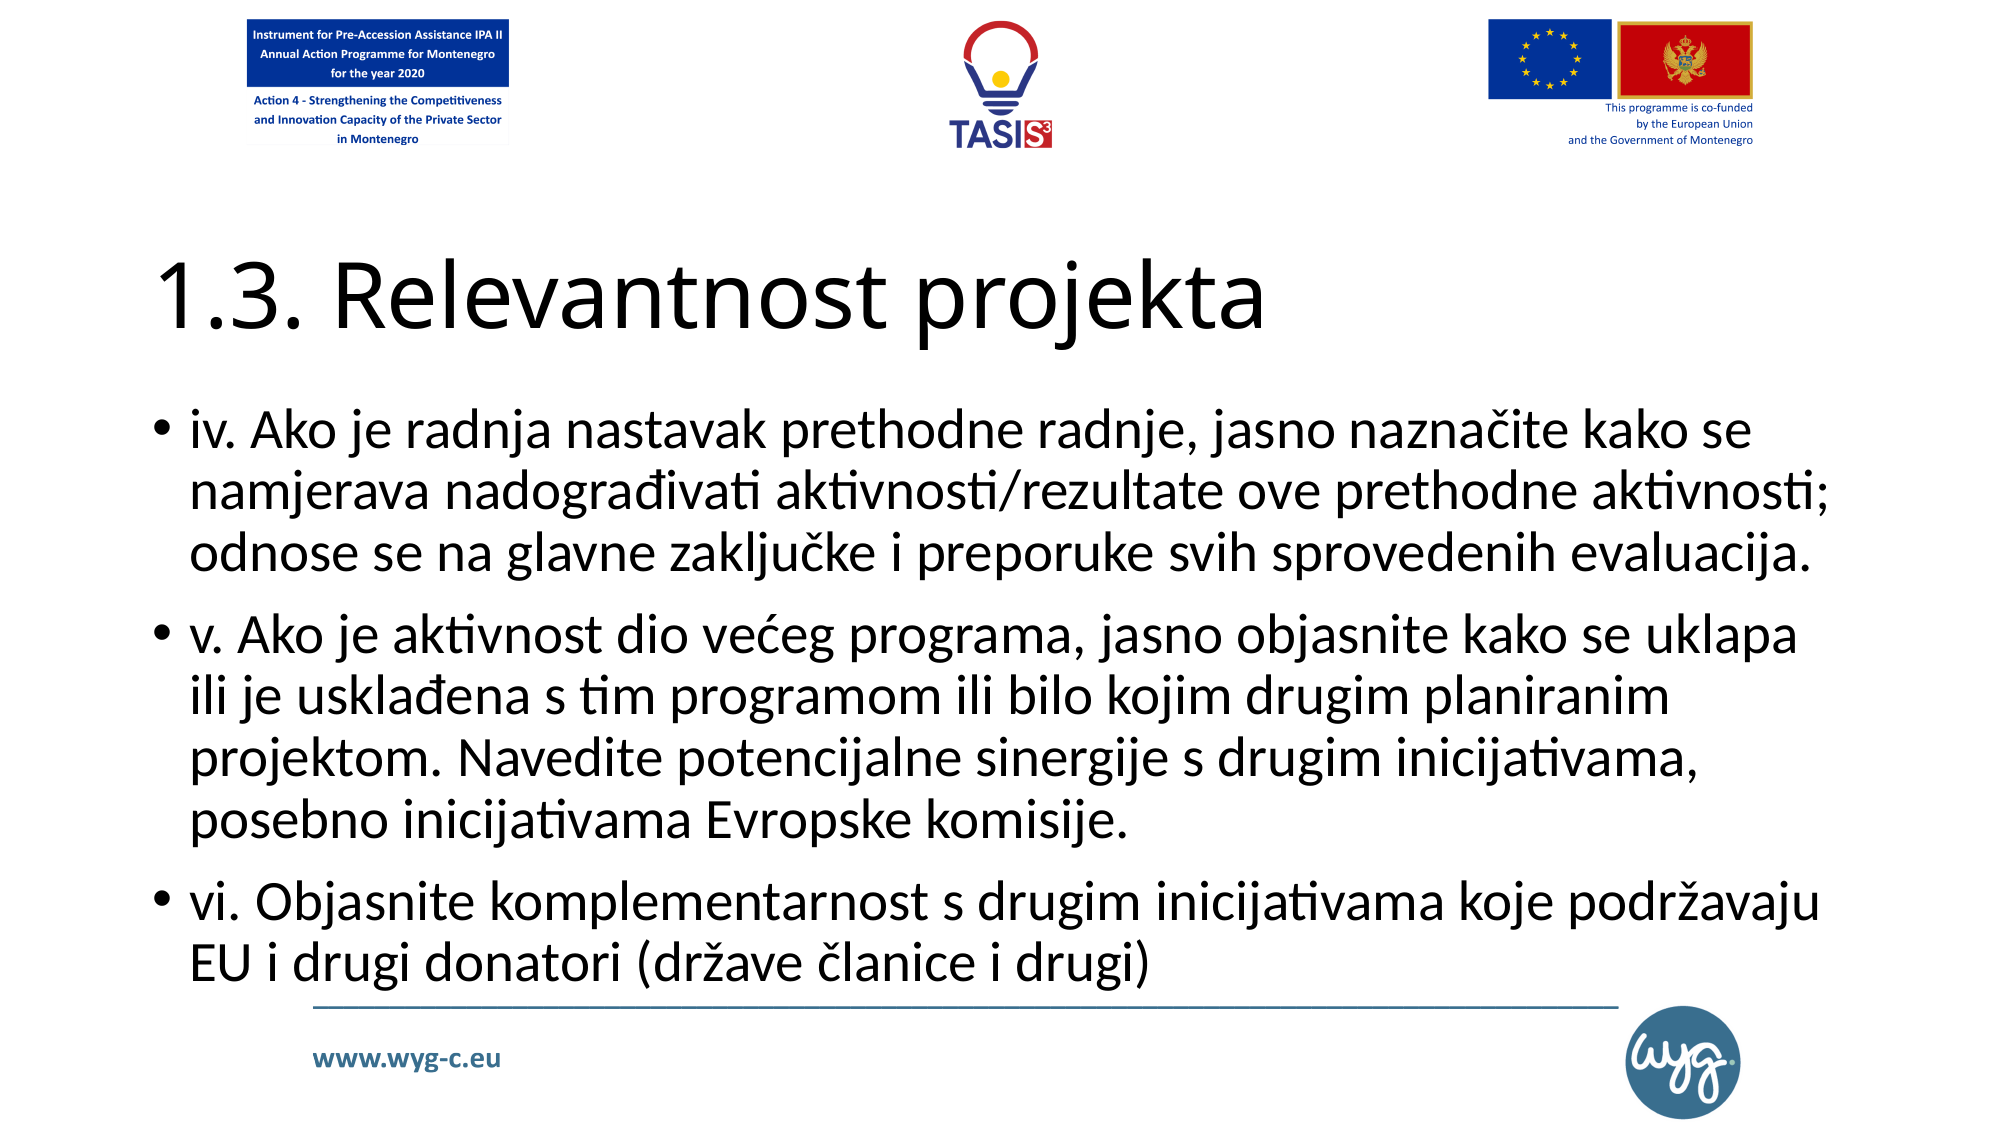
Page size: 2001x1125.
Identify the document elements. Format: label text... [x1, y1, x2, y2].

picture [246, 19, 1753, 149]
title 1.3. Relevantnost projekta [137, 220, 1863, 377]
list iv. Ako je radnja nastavak prethodne radnje, jasno naznačite kako se namjerava nadograđivati aktivnosti/rezultate ove prethodne aktivnosti; odnose se na glavne zaključke i preporuke svih sprovedenih evaluacija. v. Ako je aktivnost dio većeg programa, jasno objasnite kako se uklapa ili je usklađena s tim programom ili bilo kojim drugim planiranim projektom. Navedite potencijalne sinergije s drugim inicijativama, posebno inicijativama Evropske komisije. vi. Objasnite komplementarnost s drugim inicijativama koje podržavaju EU i drugi donatori (države članice i drugi) [137, 391, 1863, 1014]
picture [312, 1014, 1743, 1125]
